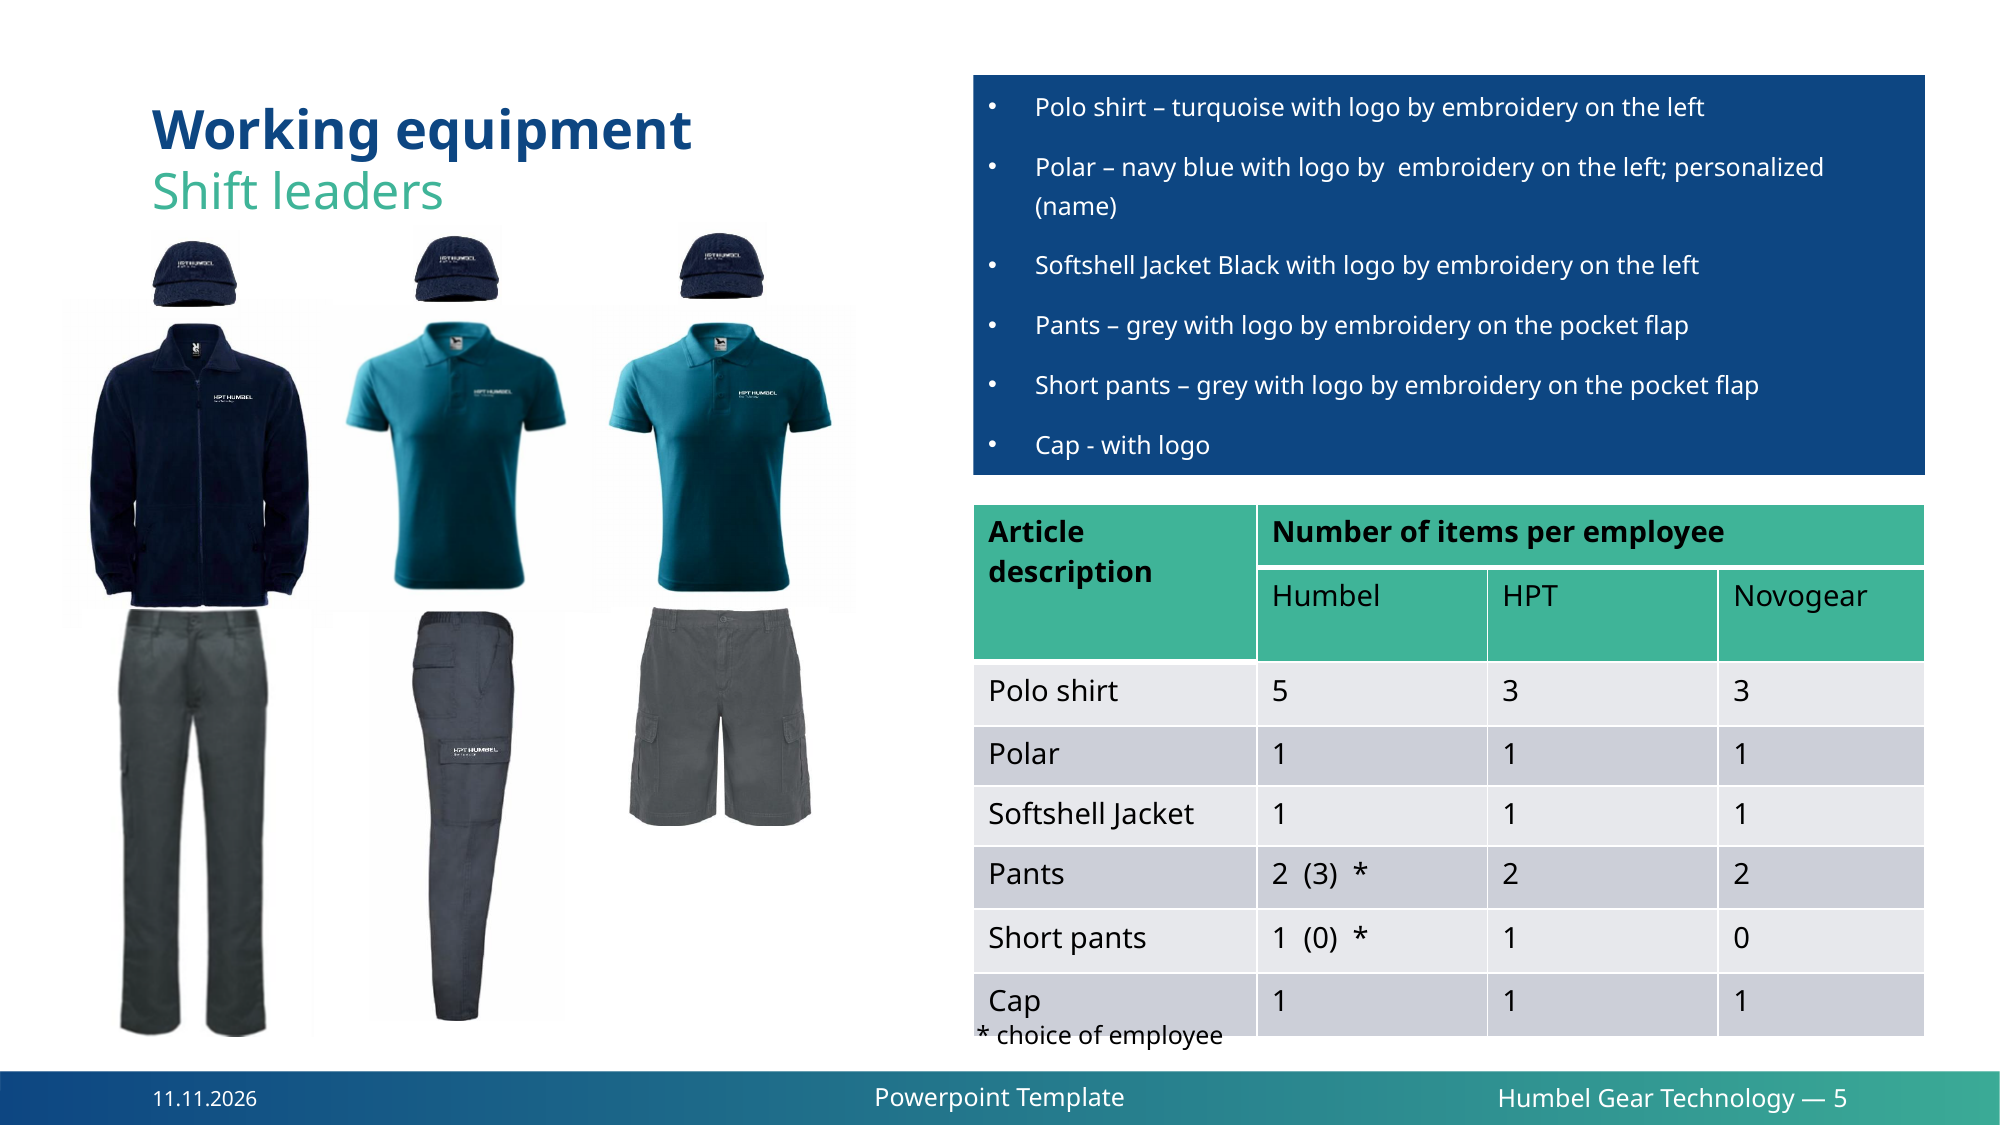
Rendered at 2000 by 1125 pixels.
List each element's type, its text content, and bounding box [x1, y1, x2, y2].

table_cell 1 [1258, 727, 1487, 785]
table_cell 1 [1258, 787, 1487, 845]
table_cell HPT [1488, 570, 1717, 661]
list Polo shirt – turquoise with logo by embroidery on the left Polar – navy blue with logo by embroidery on the left; personalized (name) Softshell Jacket Black with logo by embroidery on the left Pants – grey with logo by embroidery on the pocket flap Short pants – grey with logo by embroidery on the pocket flap Cap - with logo [973, 75, 1925, 475]
table_cell Cap [974, 974, 1256, 1012]
table_cell Novogear [1719, 570, 1924, 661]
table_cell Polo shirt [974, 665, 1256, 725]
table_cell Polar [974, 727, 1256, 785]
table_cell 1 [1719, 727, 1924, 785]
table_cell Humbel [1258, 570, 1487, 661]
table_cell Pants [974, 847, 1256, 908]
table_cell 1 [1488, 727, 1717, 785]
table_cell 3 [1719, 663, 1924, 725]
table_cell 1 [1488, 787, 1717, 845]
table_cell 2 (3) * [1258, 847, 1487, 908]
table_cell 2 [1488, 847, 1717, 908]
table_cell 0 [1719, 910, 1924, 972]
list Working equipment [137, 0, 1709, 158]
table_cell Softshell Jacket [974, 787, 1256, 845]
list Shift leaders [137, 158, 973, 308]
table_cell 1 (0) * [1258, 910, 1487, 972]
table_cell 2 [1719, 847, 1924, 908]
table_cell 1 [1488, 974, 1717, 1012]
table_cell 1 [1258, 974, 1487, 1012]
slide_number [137, 1078, 480, 1121]
table_cell 1 [1719, 974, 1924, 1012]
table_cell 1 [1488, 910, 1717, 972]
slide_number Humbel Gear Technology — 5 [1520, 1074, 1863, 1121]
table_cell 3 [1488, 663, 1717, 725]
table_cell Short pants [974, 910, 1256, 972]
table_header Number of items per employee [1258, 505, 1924, 565]
table_header Article description [974, 505, 1256, 659]
footer Powerpoint Template [480, 1074, 1520, 1121]
text_box * choice of employee [961, 1012, 1937, 1057]
table_cell 5 [1258, 663, 1487, 725]
table_cell 1 [1719, 787, 1924, 845]
picture [0, 0, 2000, 1125]
